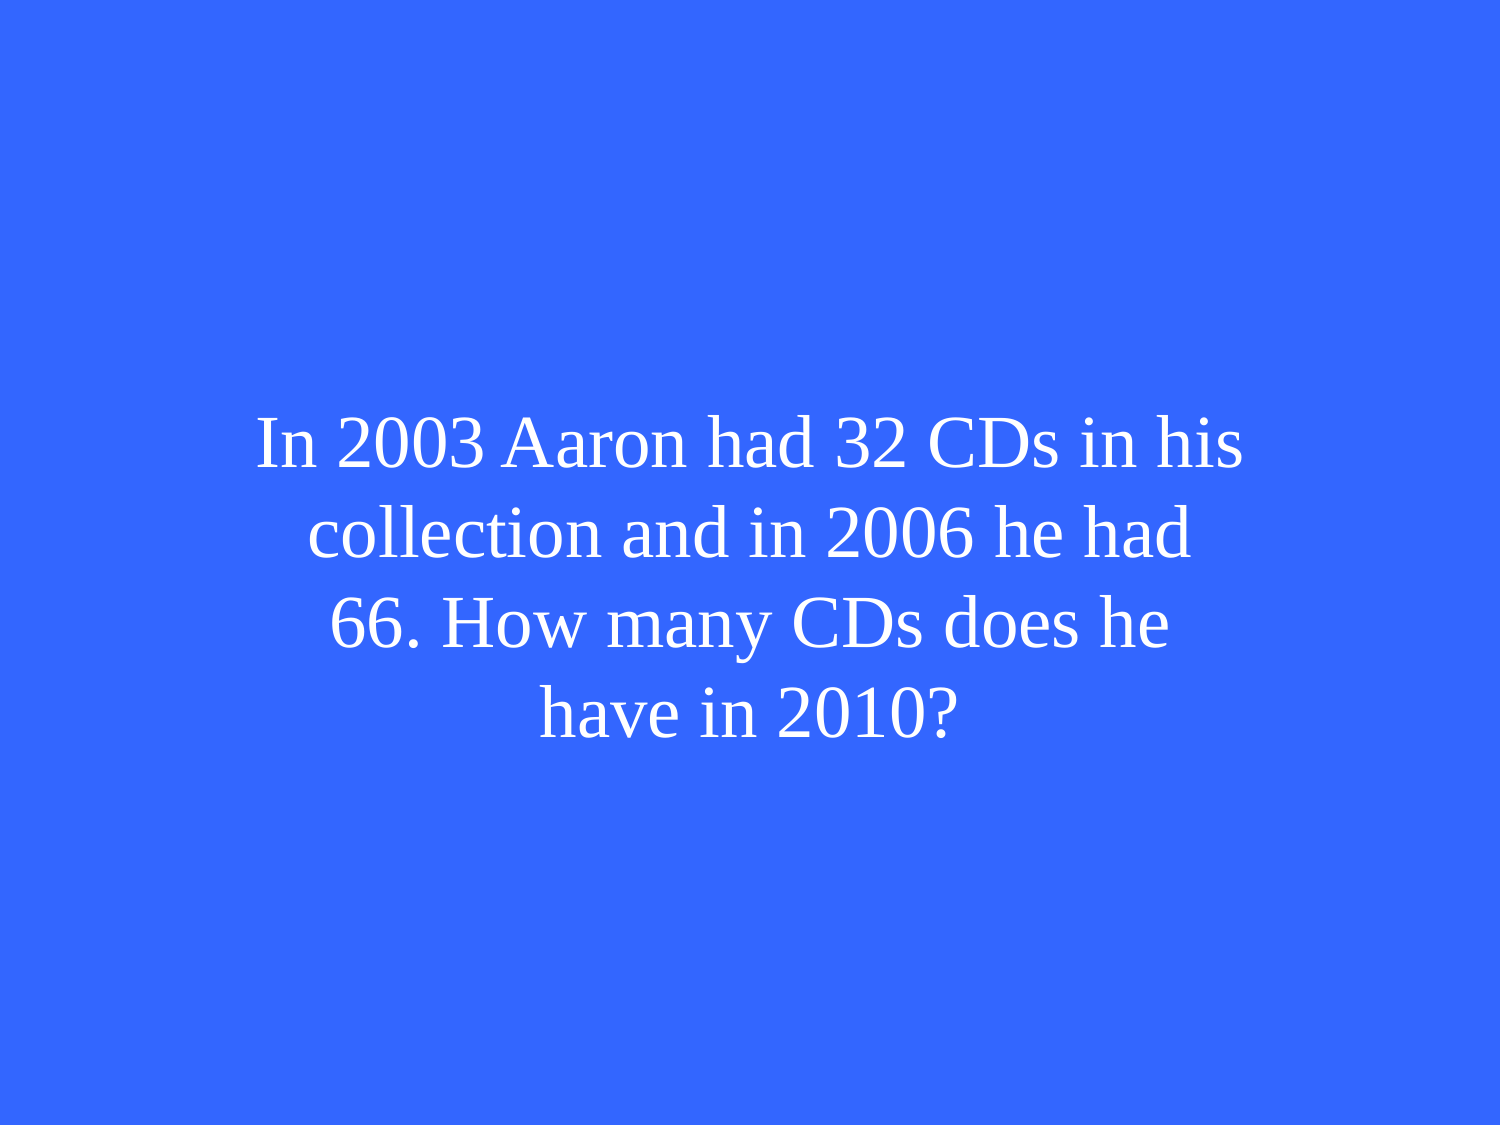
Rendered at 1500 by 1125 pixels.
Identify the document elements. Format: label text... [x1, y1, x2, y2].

text_box In 2003 Aaron had 32 CDs in his collection and in 2006 he had 66. How many CDs does he have in 2010? [237, 385, 1263, 760]
